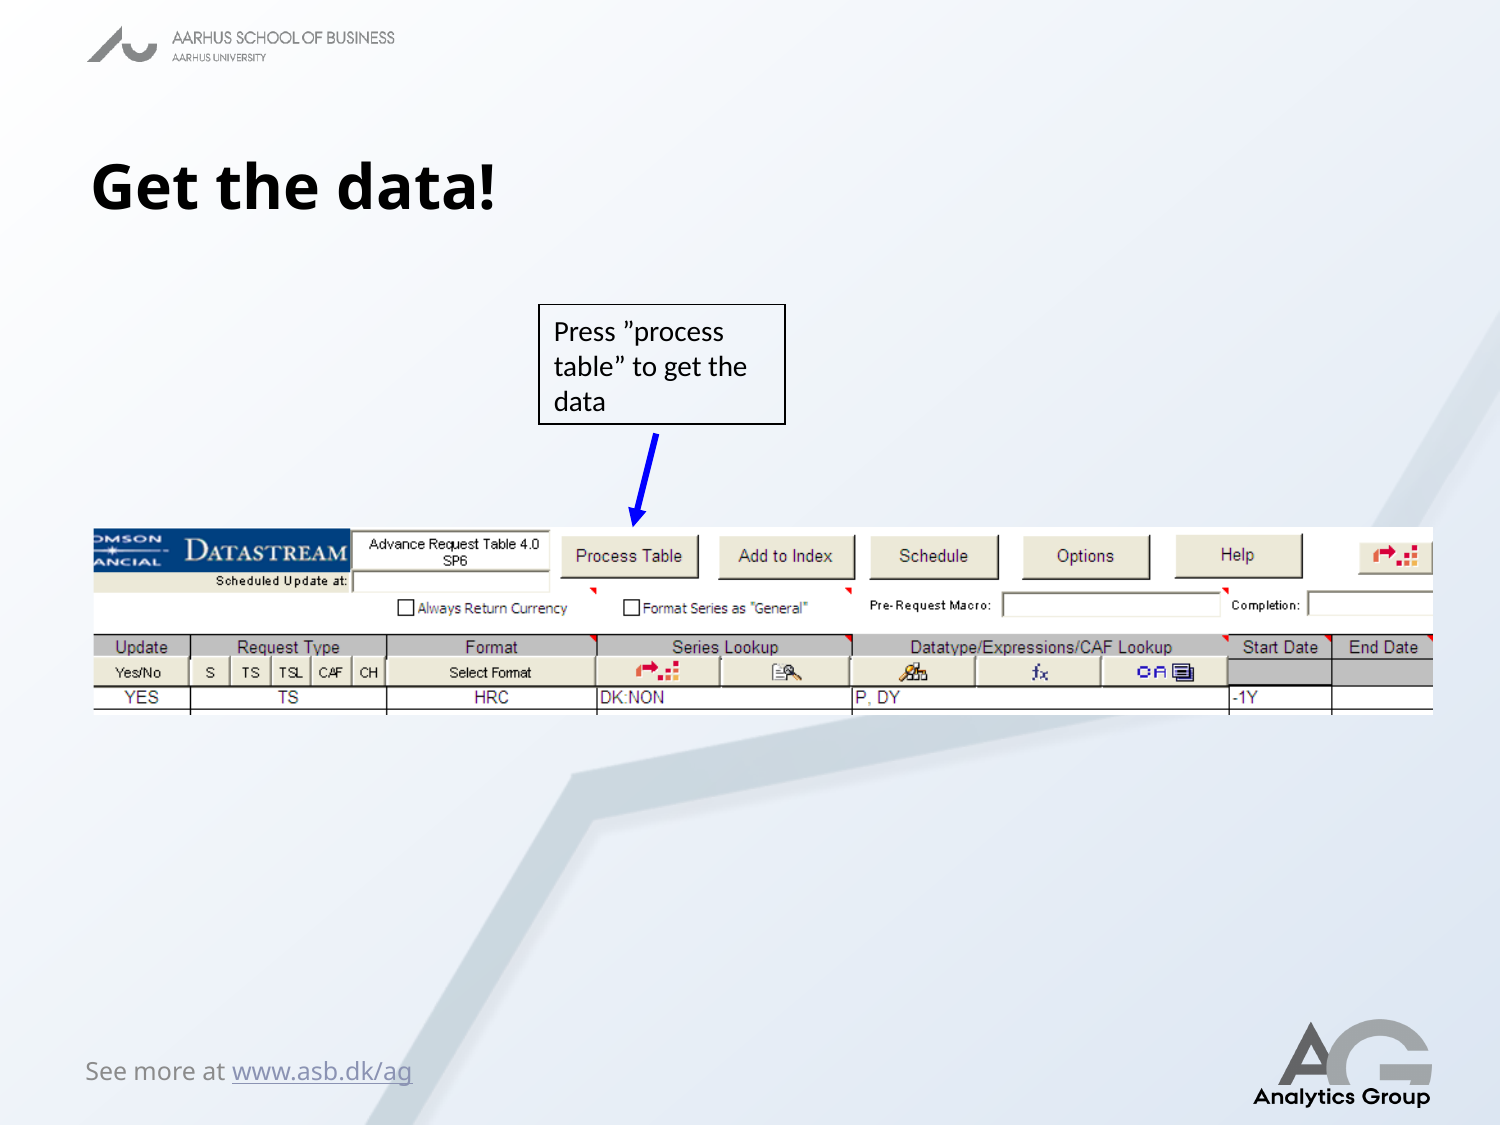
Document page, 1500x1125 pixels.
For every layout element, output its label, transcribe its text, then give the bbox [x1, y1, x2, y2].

text_box [629, 433, 657, 525]
title Get the data! [75, 137, 1425, 233]
picture [82, 23, 399, 66]
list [93, 527, 1434, 716]
footer See more at www.asb.dk/ag [70, 1042, 546, 1103]
text_box Press ”process table” to get the data [539, 304, 786, 425]
